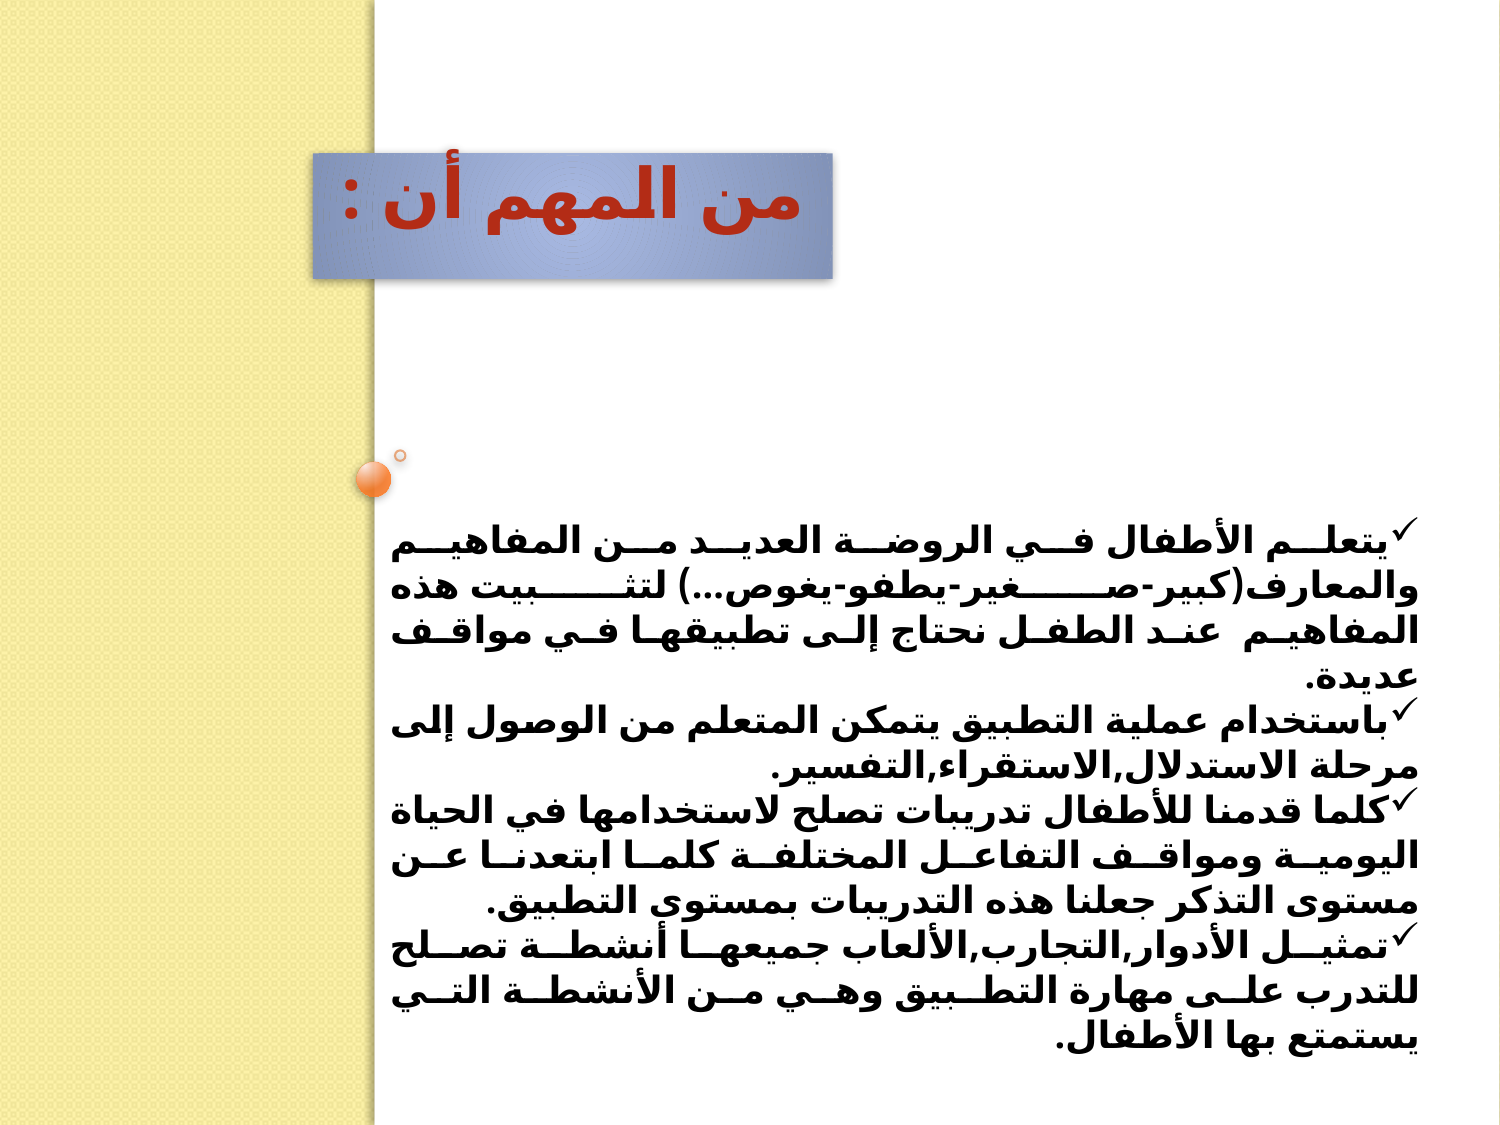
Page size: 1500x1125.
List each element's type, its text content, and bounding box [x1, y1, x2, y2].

title من المهم أن : [312, 153, 833, 279]
text_box يتعلم الأطفال في الروضة العديد من المفاهيم والمعارف(كبير-صغير-يطفو-يغوص...) لتثبيت هذه المفاهيم عند الطفل نحتاج إلى تطبيقها في مواقف عديدة. باستخدام عملية التطبيق يتمكن المتعلم من الوصول إلى مرحلة الاستدلال,الاستقراء,التفسير. كلما قدمنا للأطفال تدريبات تصلح لاستخدامها في الحياة اليومية ومواقف التفاعل المختلفة كلما ابتعدنا عن مستوى التذكر جعلنا هذه التدريبات بمستوى التطبيق. تمثيل الأدوار,التجارب,الألعاب جميعها أنشطة تصلح للتدرب على مهارة التطبيق وهي من الأنشطة التي يستمتع بها الأطفال. [375, 508, 1436, 1063]
